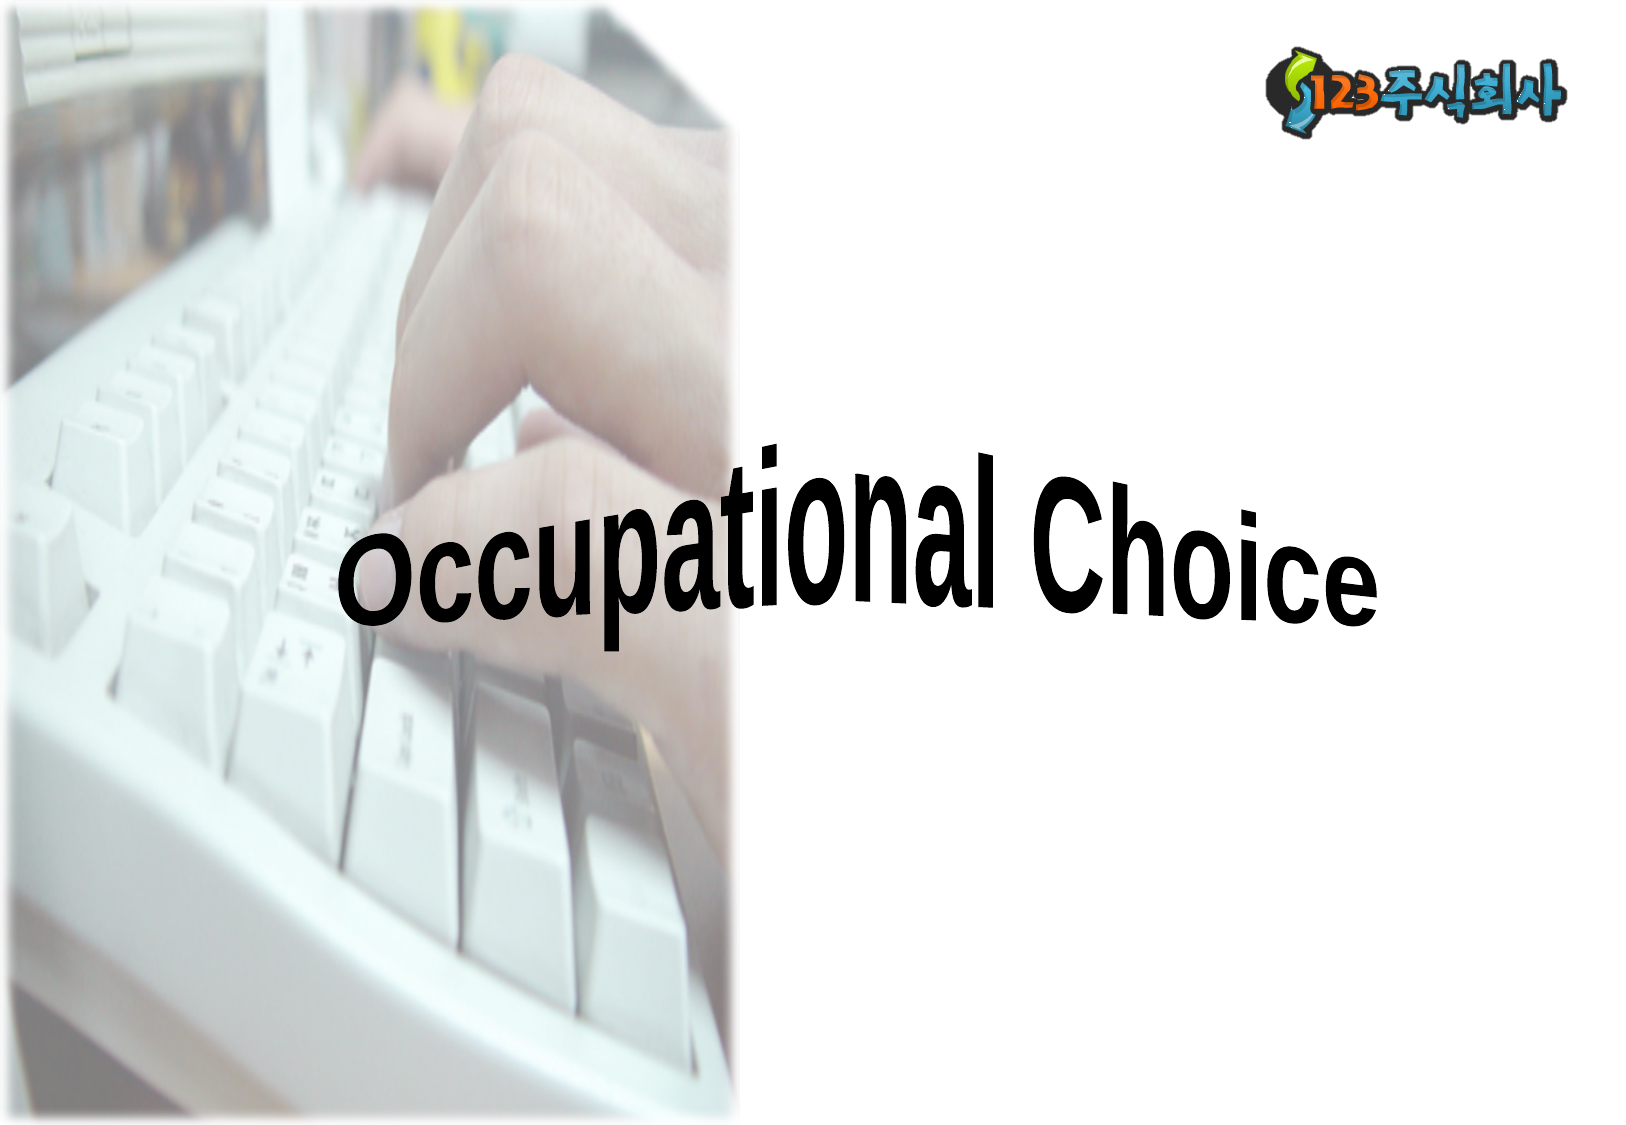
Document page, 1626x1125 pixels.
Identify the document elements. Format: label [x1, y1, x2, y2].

picture [1250, 30, 1580, 153]
text_box [17, 17, 722, 1109]
